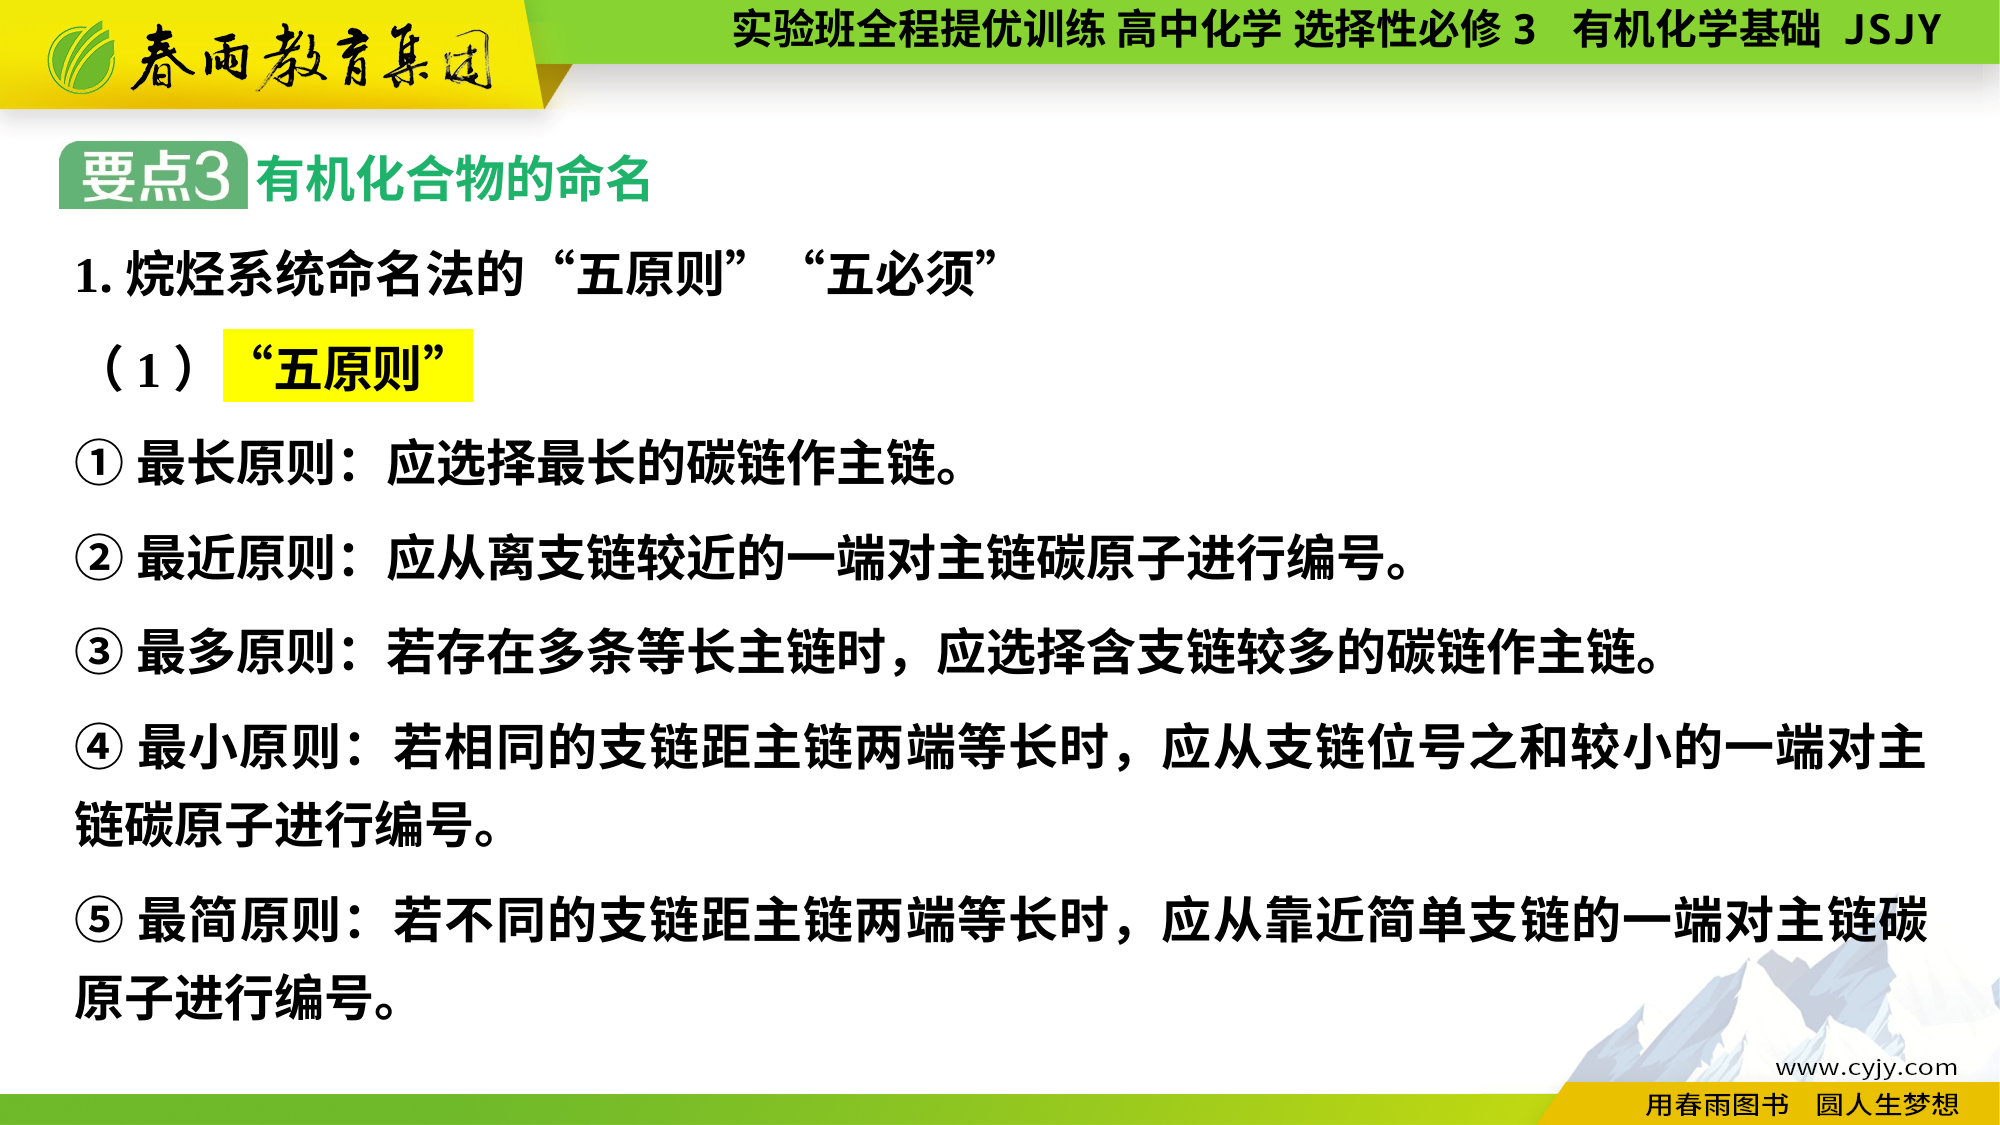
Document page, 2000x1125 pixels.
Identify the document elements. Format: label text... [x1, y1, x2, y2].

list 有机化合物的命名 1.烷烃系统命名法的“五原则”“五必须” （1）“五原则” ①最长原则：应选择最长的碳链作主链。 ②最近原则：应从离支链较近的一端对主链碳原子进行编号。 ③最多原则：若存在多条等长主链时，应选择含支链较多的碳链作主链。 ④最小原则：若相同的支链距主链两端等长时，应从支链位号之和较小的一端对主链碳原子进行编号。 ⑤最简原则：若不同的支链距主链两端等长时，应从靠近简单支链的一端对主链碳原子进行编号。 [59, 122, 1944, 1035]
picture [0, 0, 2000, 1125]
